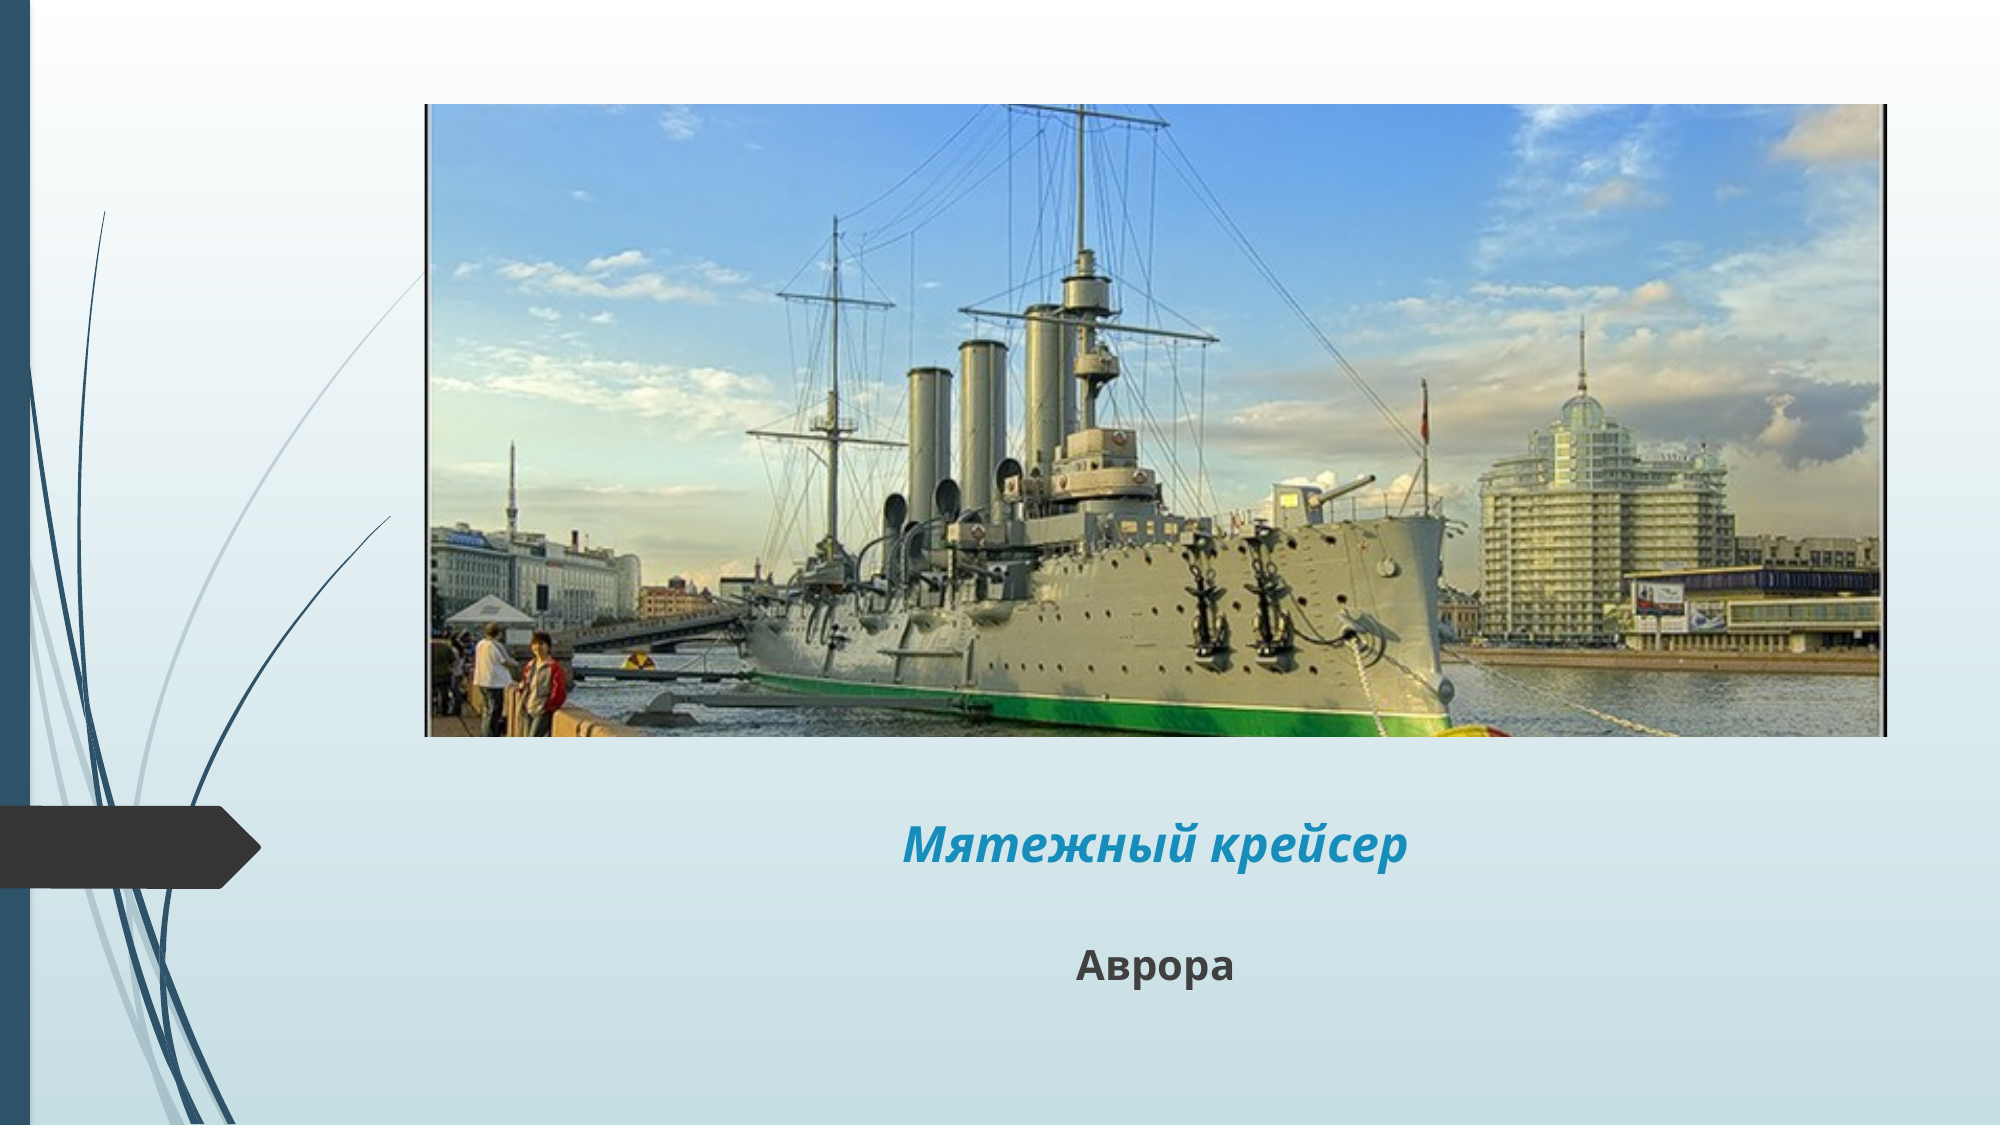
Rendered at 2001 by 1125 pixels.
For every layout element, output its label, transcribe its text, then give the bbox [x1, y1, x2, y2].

list Аврора [424, 931, 1888, 1021]
picture [424, 103, 1888, 737]
title Мятежный крейсер [424, 787, 1888, 881]
